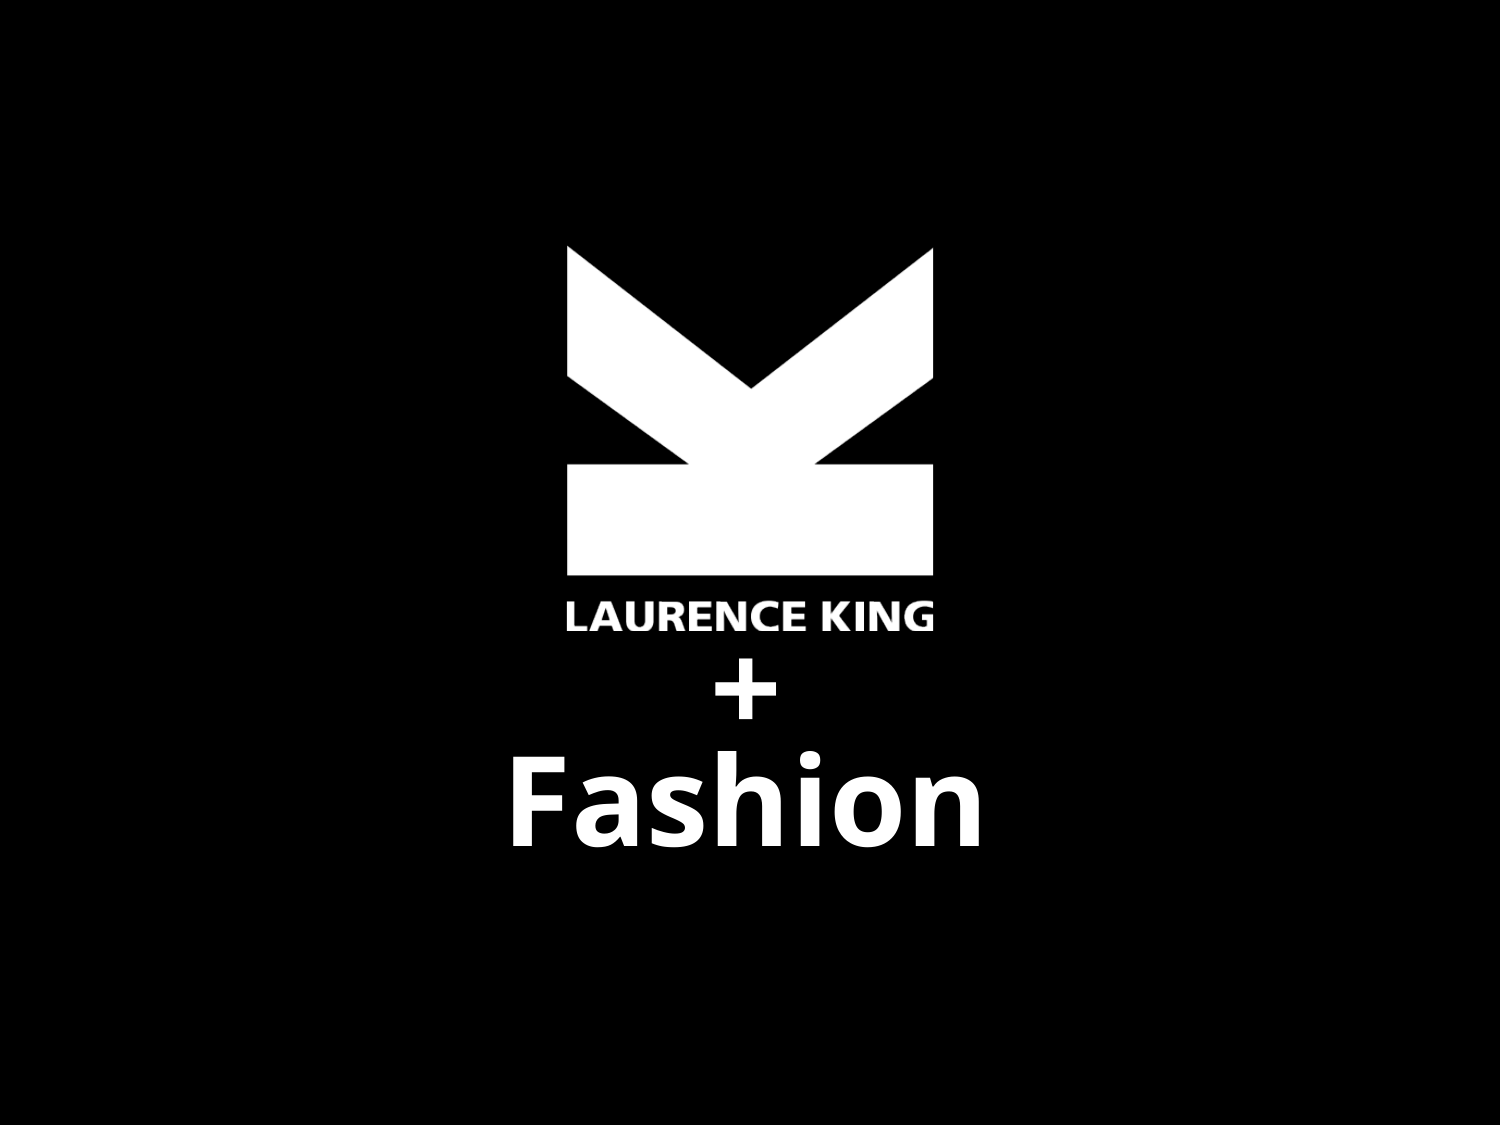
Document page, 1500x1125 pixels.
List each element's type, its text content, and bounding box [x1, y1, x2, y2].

list + Fashion [70, 636, 1422, 873]
